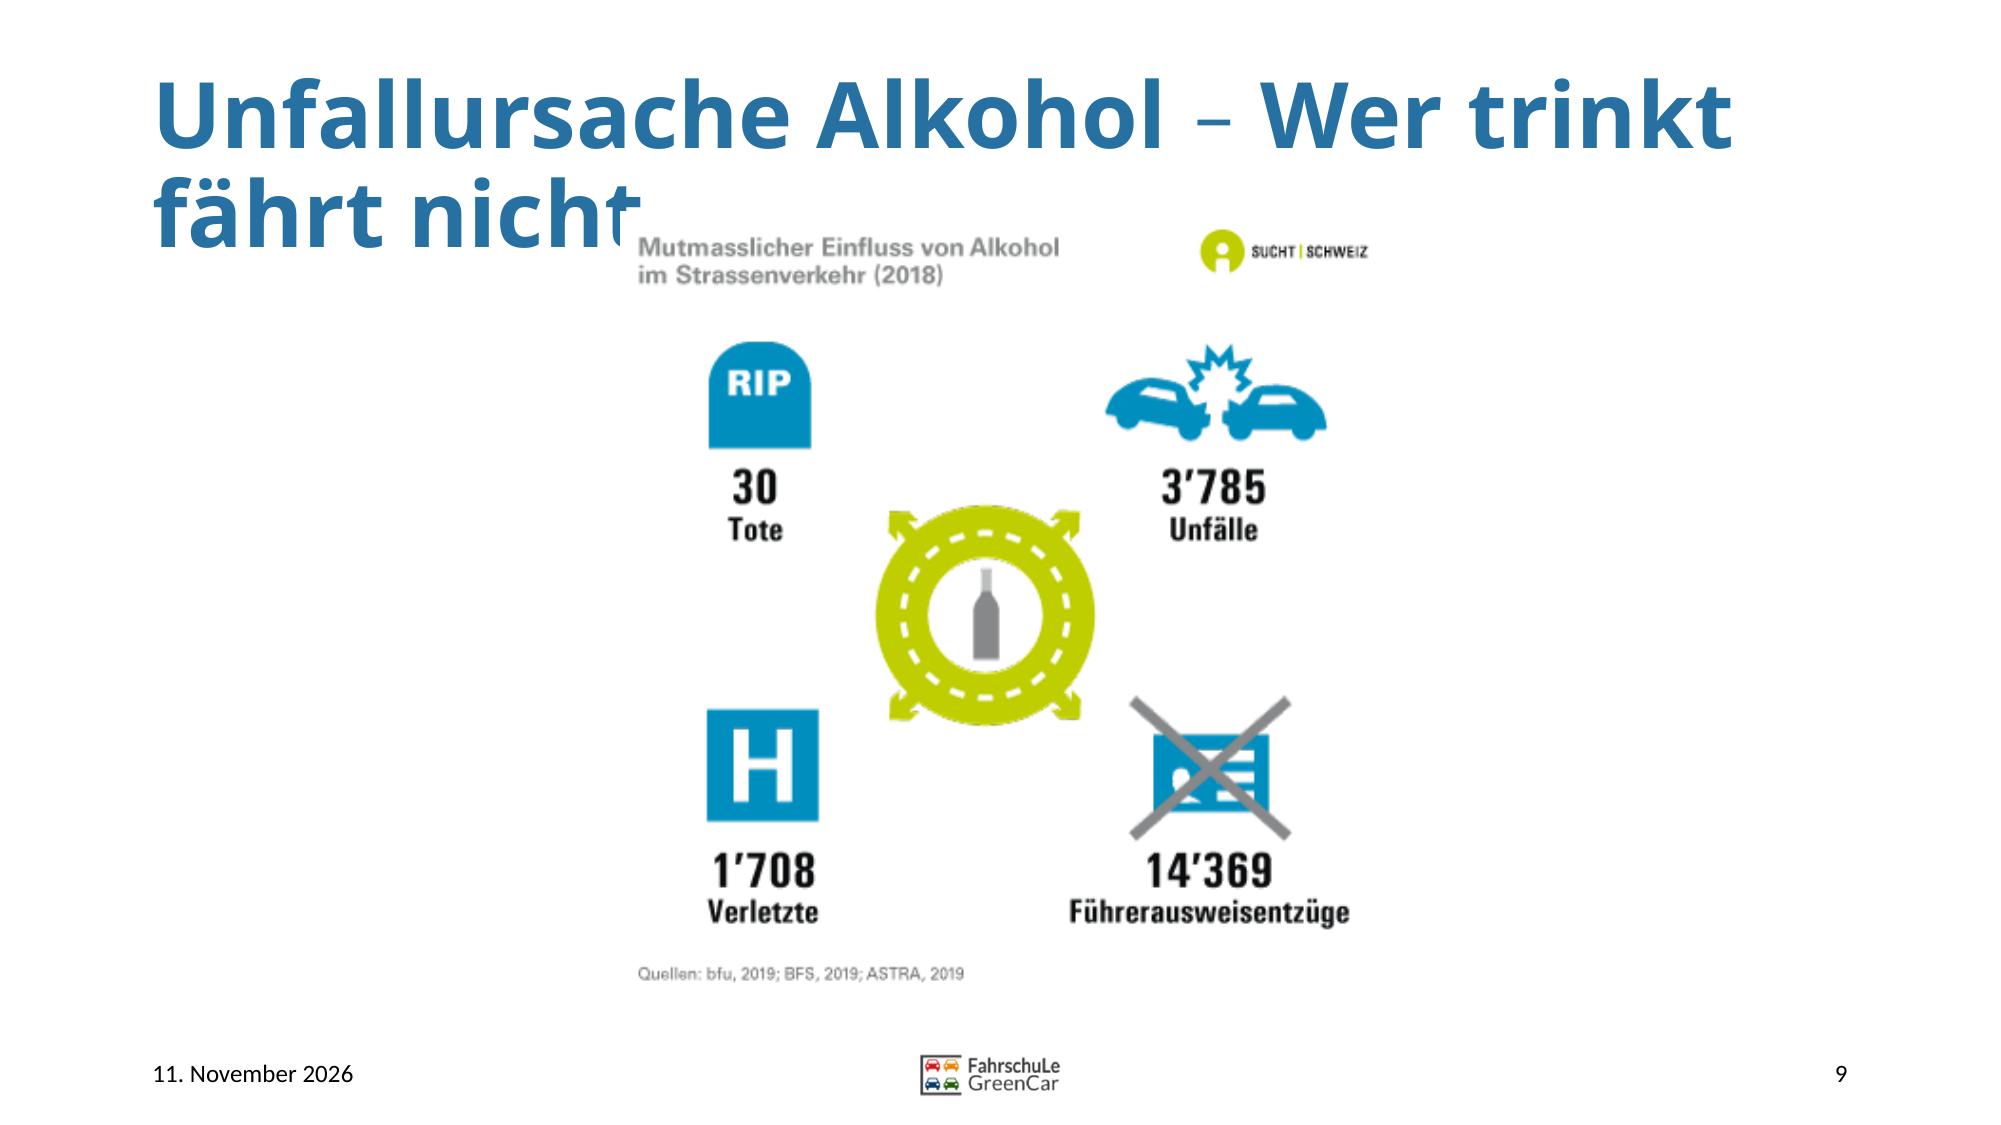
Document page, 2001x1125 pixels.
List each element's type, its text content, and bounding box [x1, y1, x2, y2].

title Unfallursache Alkohol – Wer trinkt fährt nicht [137, 59, 1863, 278]
slide_number 9 [1412, 1042, 1863, 1103]
picture [620, 211, 1380, 1000]
picture [886, 1028, 1114, 1117]
slide_number 11. März 2022 [137, 1042, 588, 1103]
